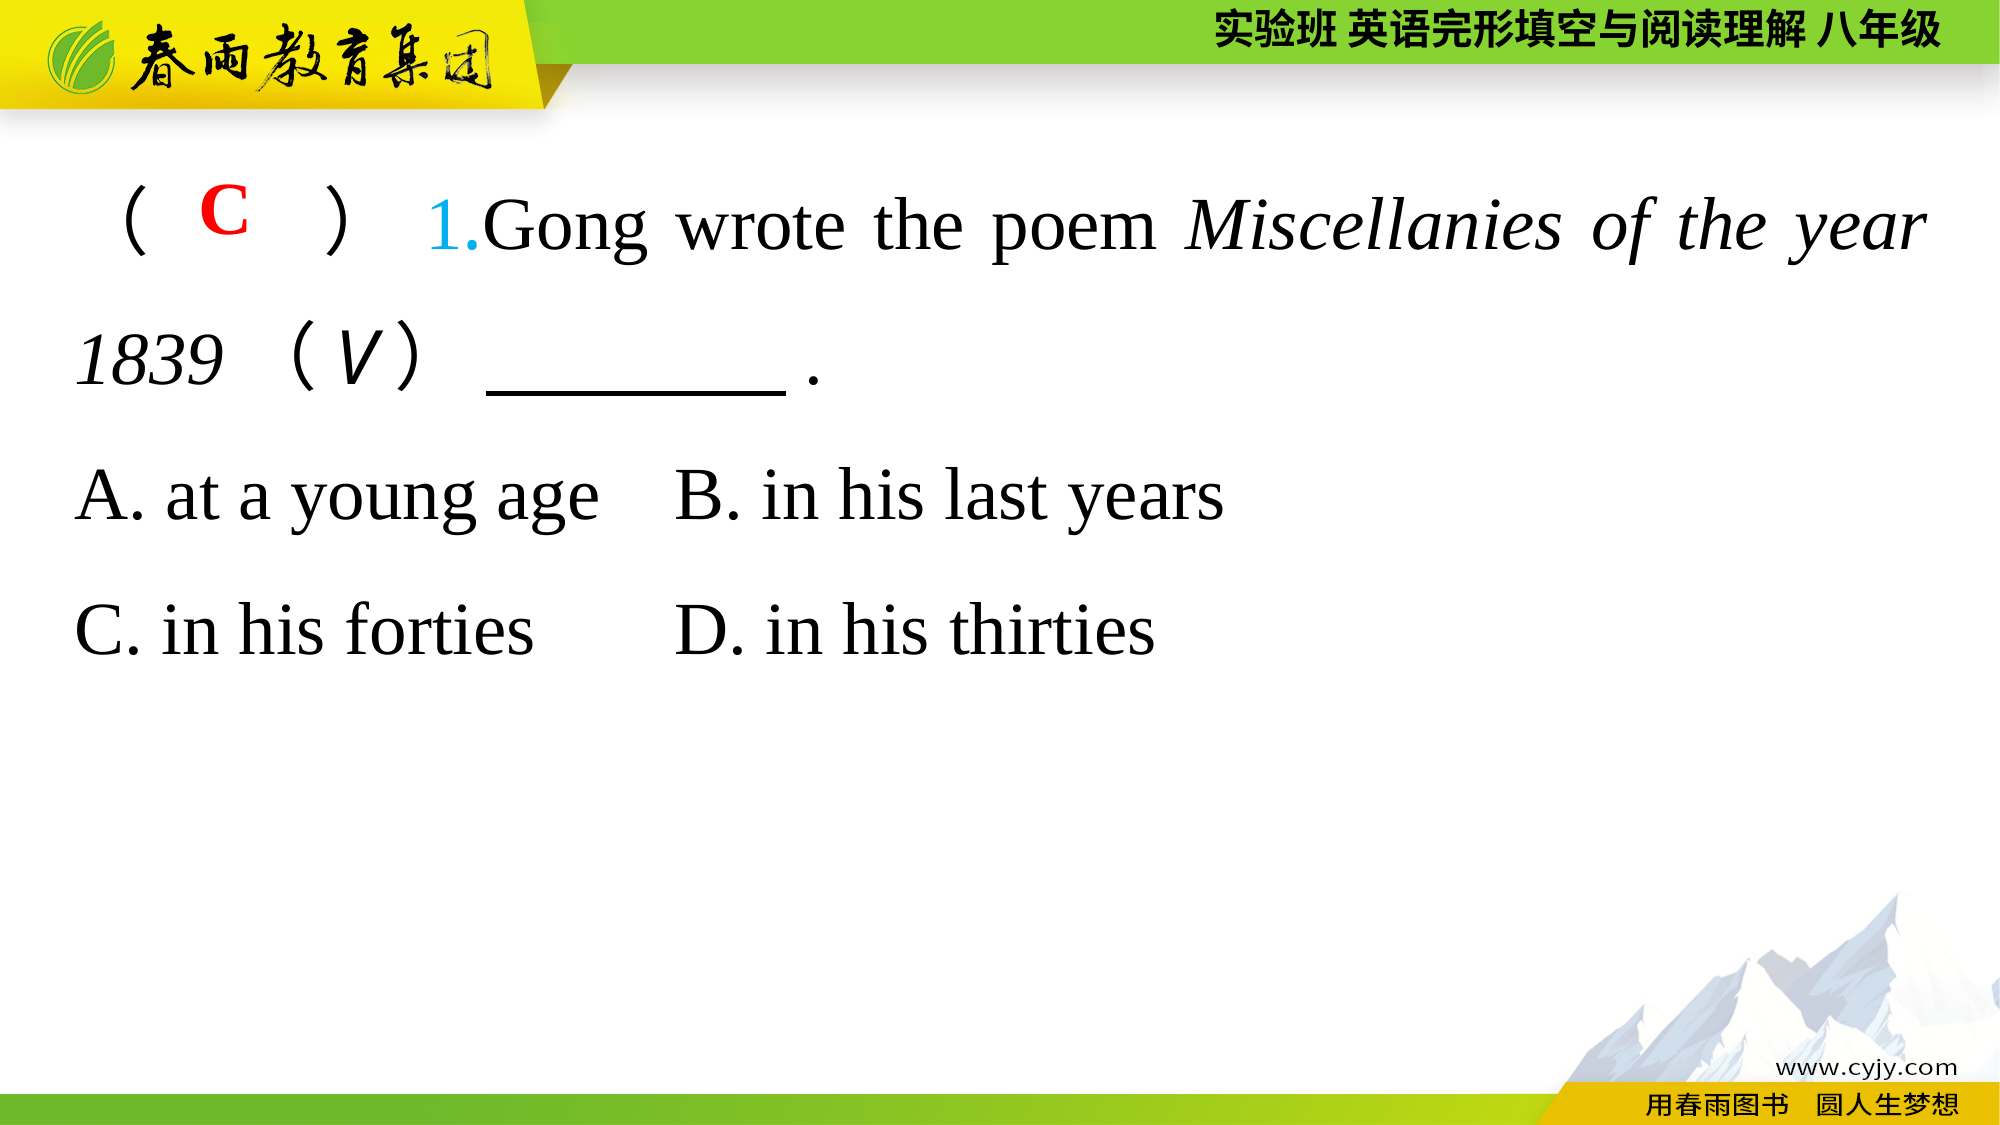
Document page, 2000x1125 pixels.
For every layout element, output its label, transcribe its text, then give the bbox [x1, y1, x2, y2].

picture [0, 0, 2000, 1125]
list （ ）1.Gong wrote the poem Miscellanies of the year 1839（V） . A. at a young age B. in his last years C. in his forties D. in his thirties [59, 122, 1944, 683]
text_box C [183, 151, 268, 257]
